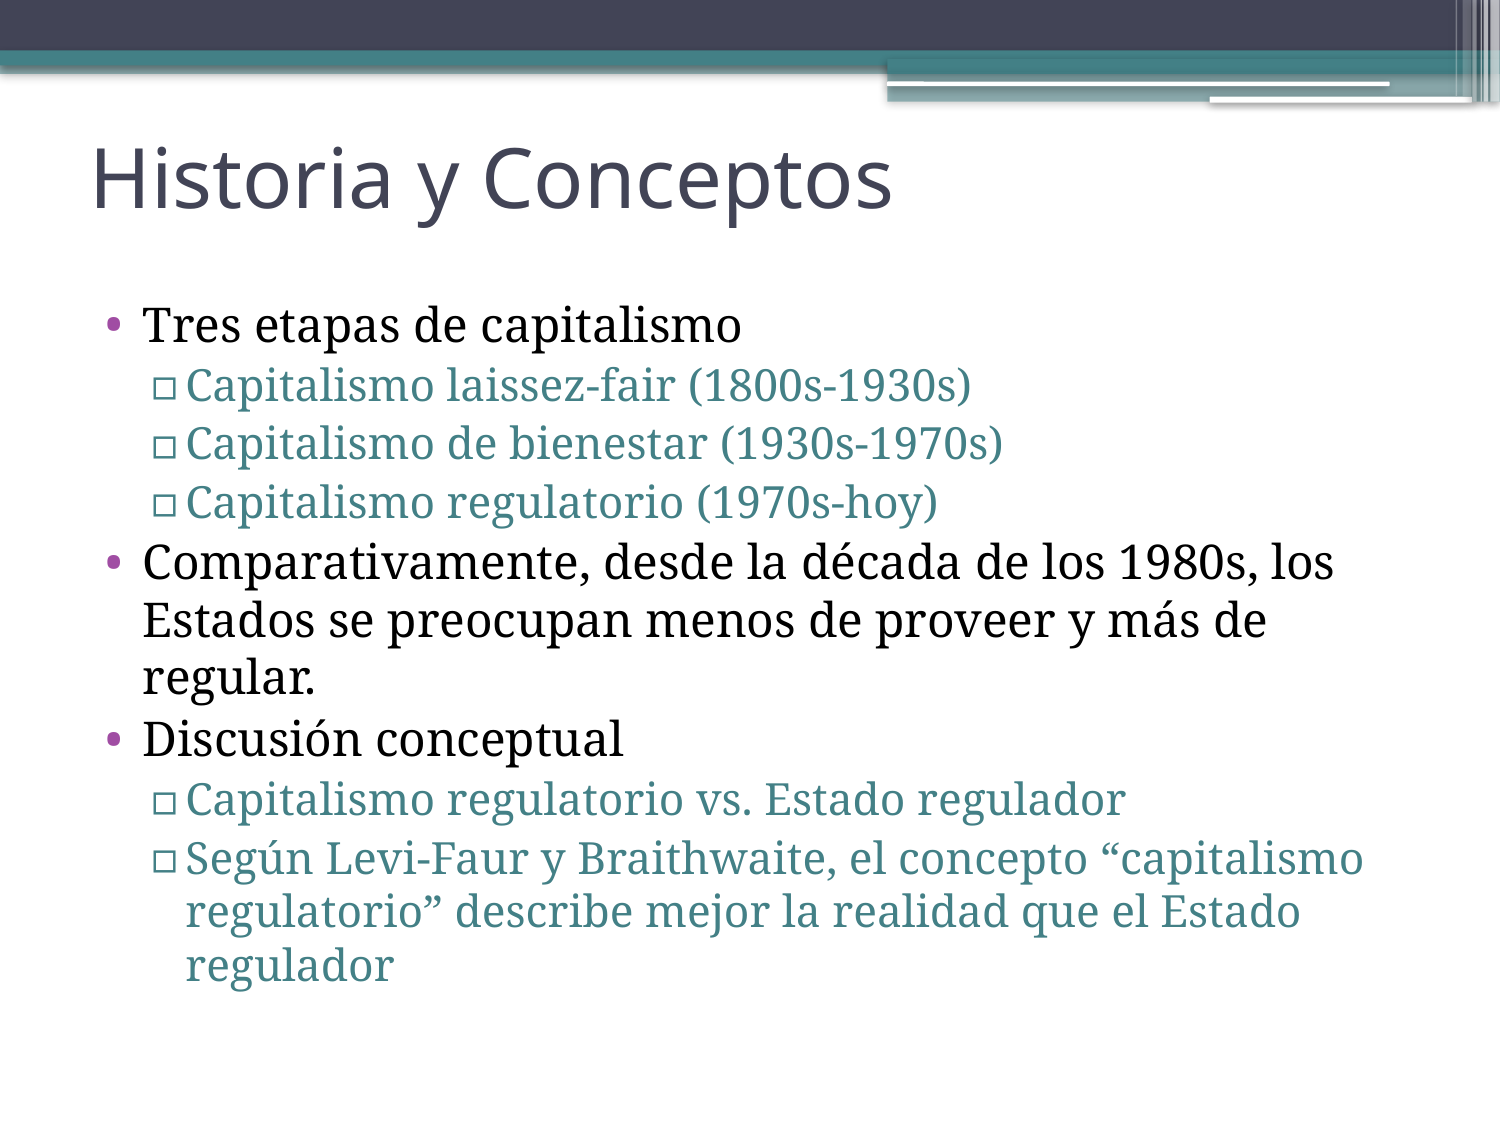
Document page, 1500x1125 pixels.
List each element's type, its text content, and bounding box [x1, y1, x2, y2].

list Tres etapas de capitalismo Capitalismo laissez-fair (1800s-1930s) Capitalismo de bienestar (1930s-1970s) Capitalismo regulatorio (1970s-hoy) Comparativamente, desde la década de los 1980s, los Estados se preocupan menos de proveer y más de regular. Discusión conceptual Capitalismo regulatorio vs. Estado regulador Según Levi-Faur y Braithwaite, el concepto “capitalismo regulatorio” describe mejor la realidad que el Estado regulador [75, 287, 1425, 1004]
title Historia y Conceptos [75, 87, 1425, 263]
